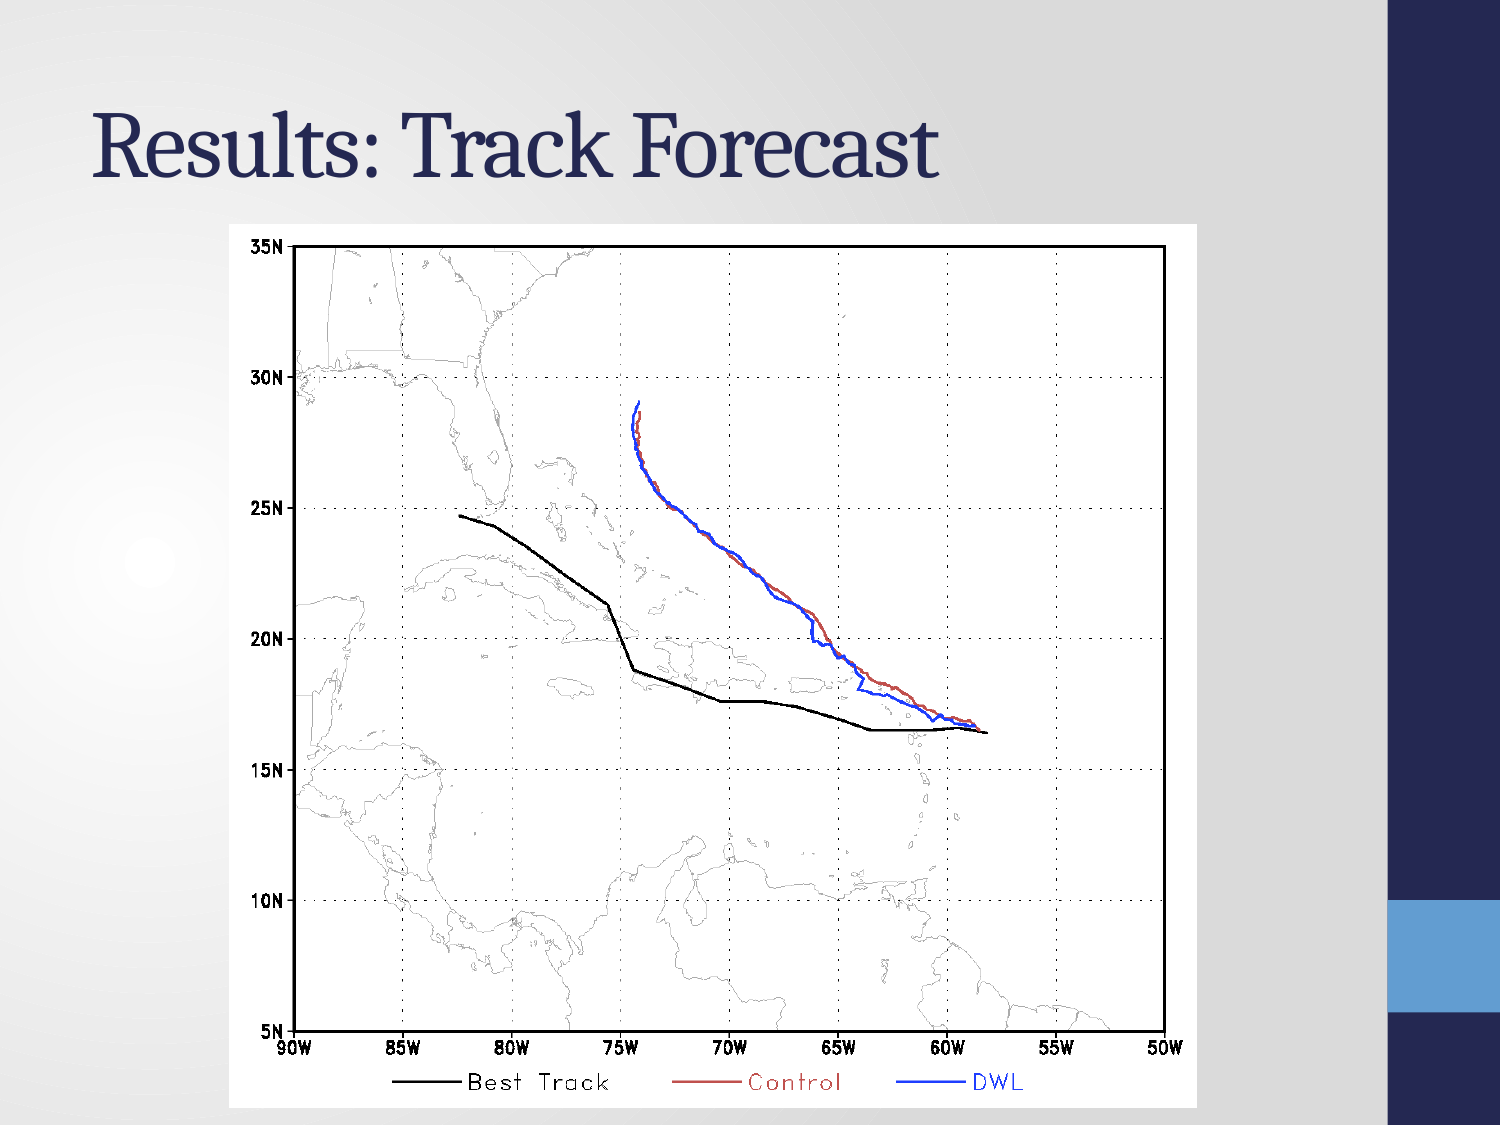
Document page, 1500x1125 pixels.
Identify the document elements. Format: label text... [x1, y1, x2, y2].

picture [228, 224, 1197, 1108]
title Results: Track Forecast [75, 45, 1325, 233]
